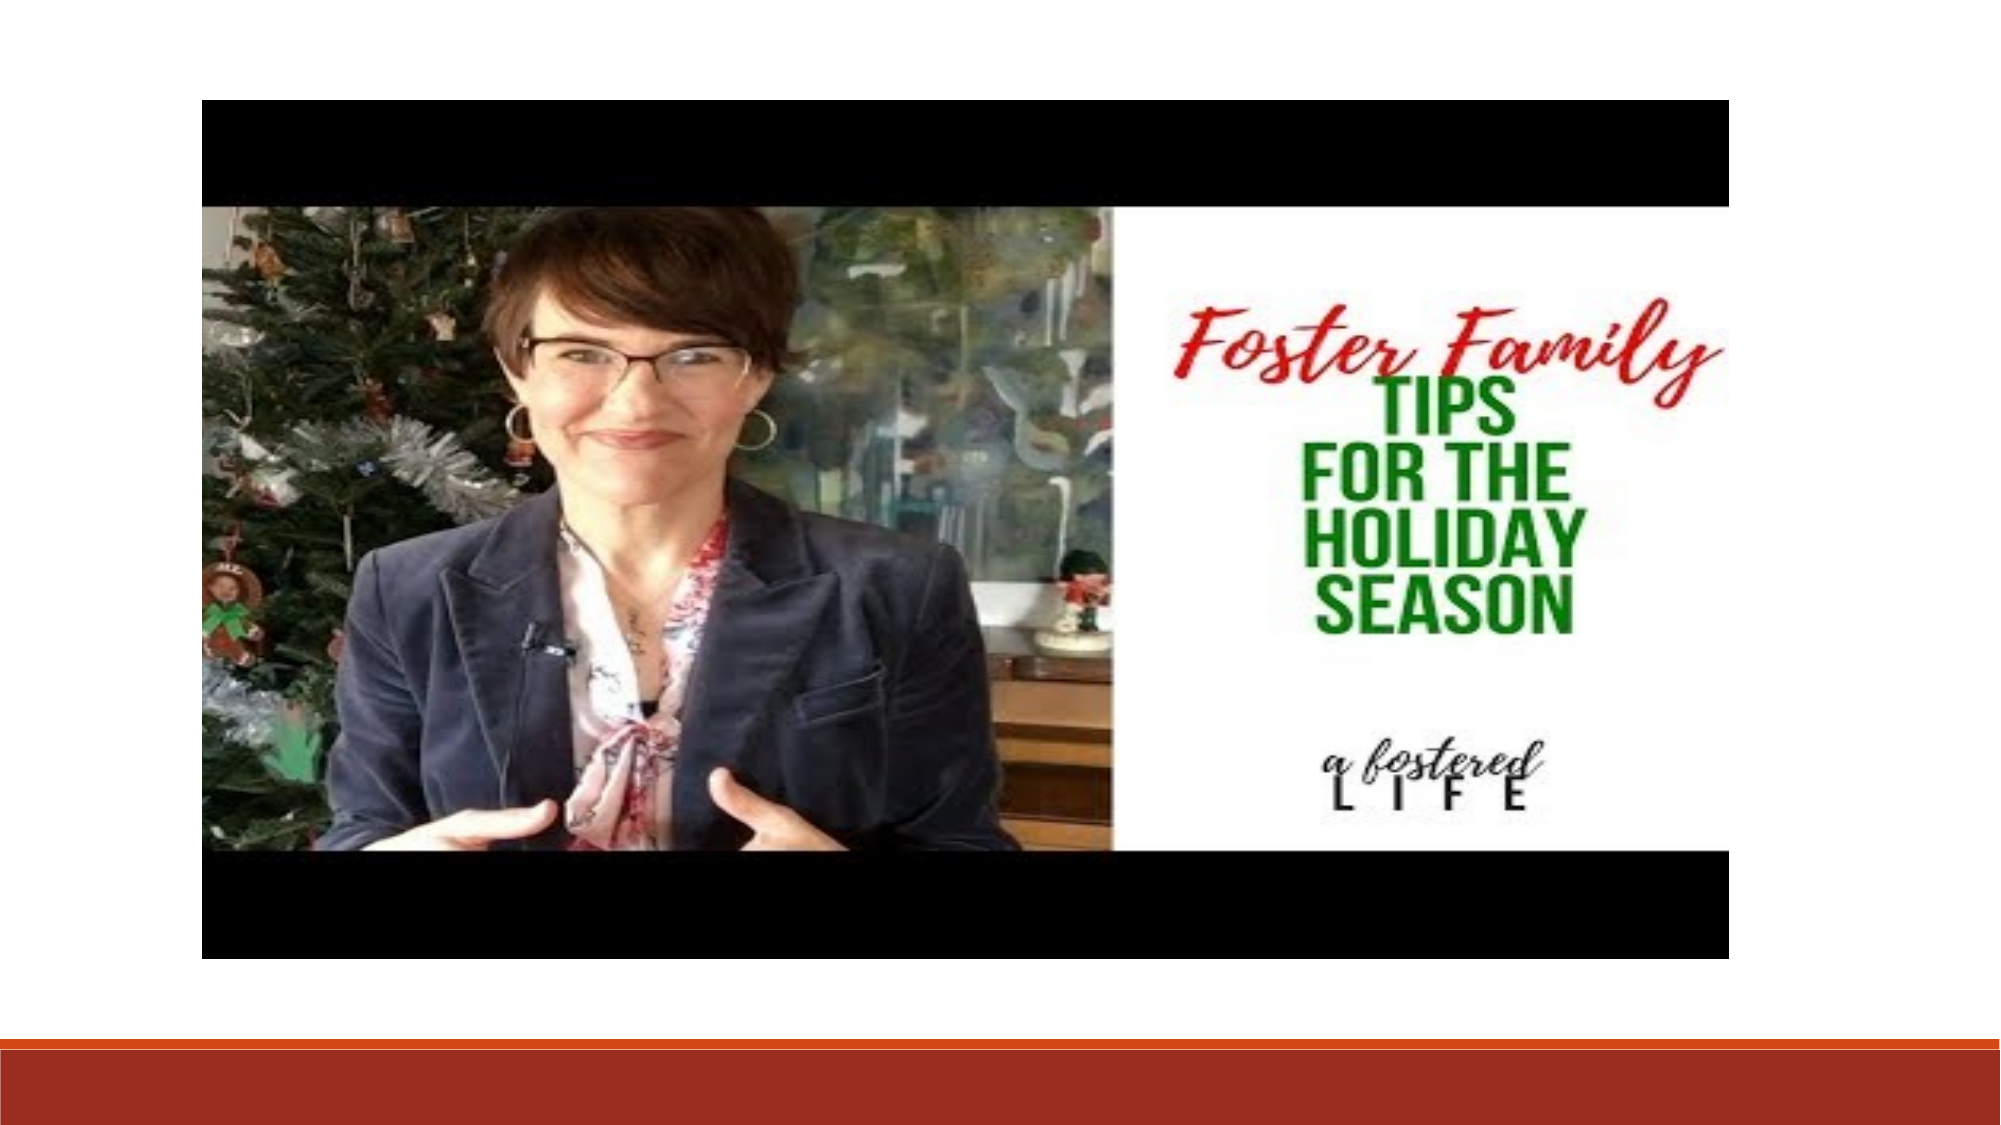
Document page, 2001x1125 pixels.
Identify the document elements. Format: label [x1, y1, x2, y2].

list [200, 98, 1730, 960]
